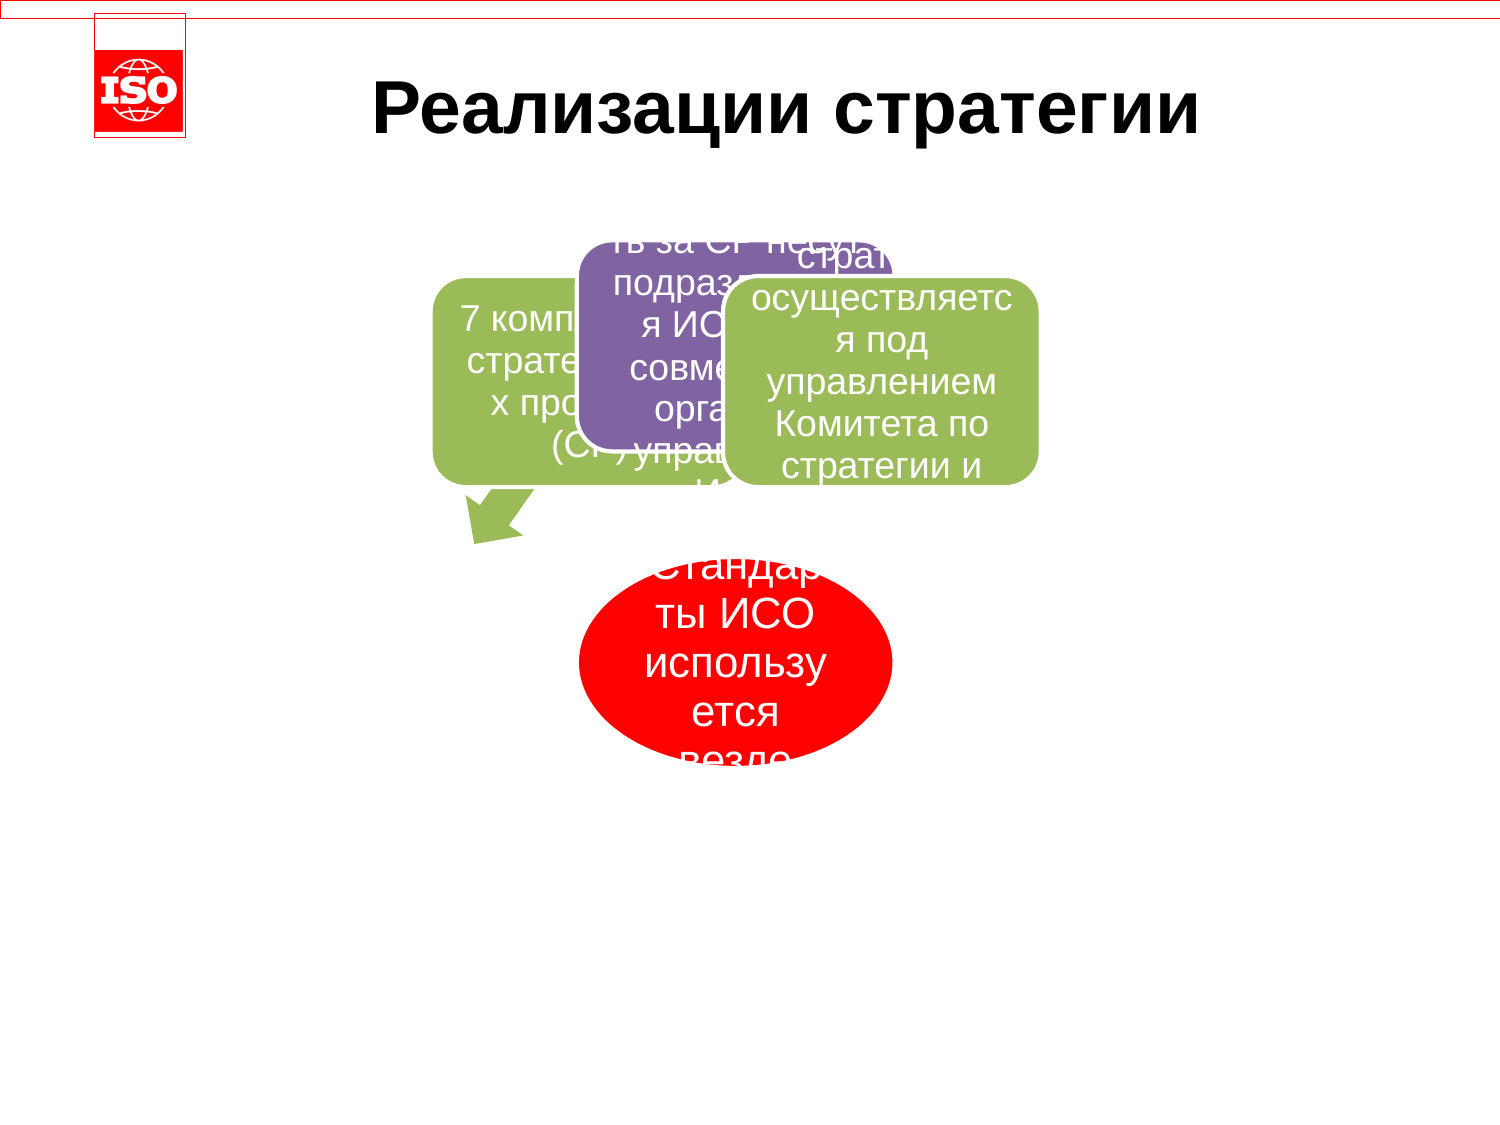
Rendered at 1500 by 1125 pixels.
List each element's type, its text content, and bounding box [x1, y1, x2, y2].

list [100, 240, 1372, 1085]
title Реализации стратегии [222, 25, 1350, 181]
